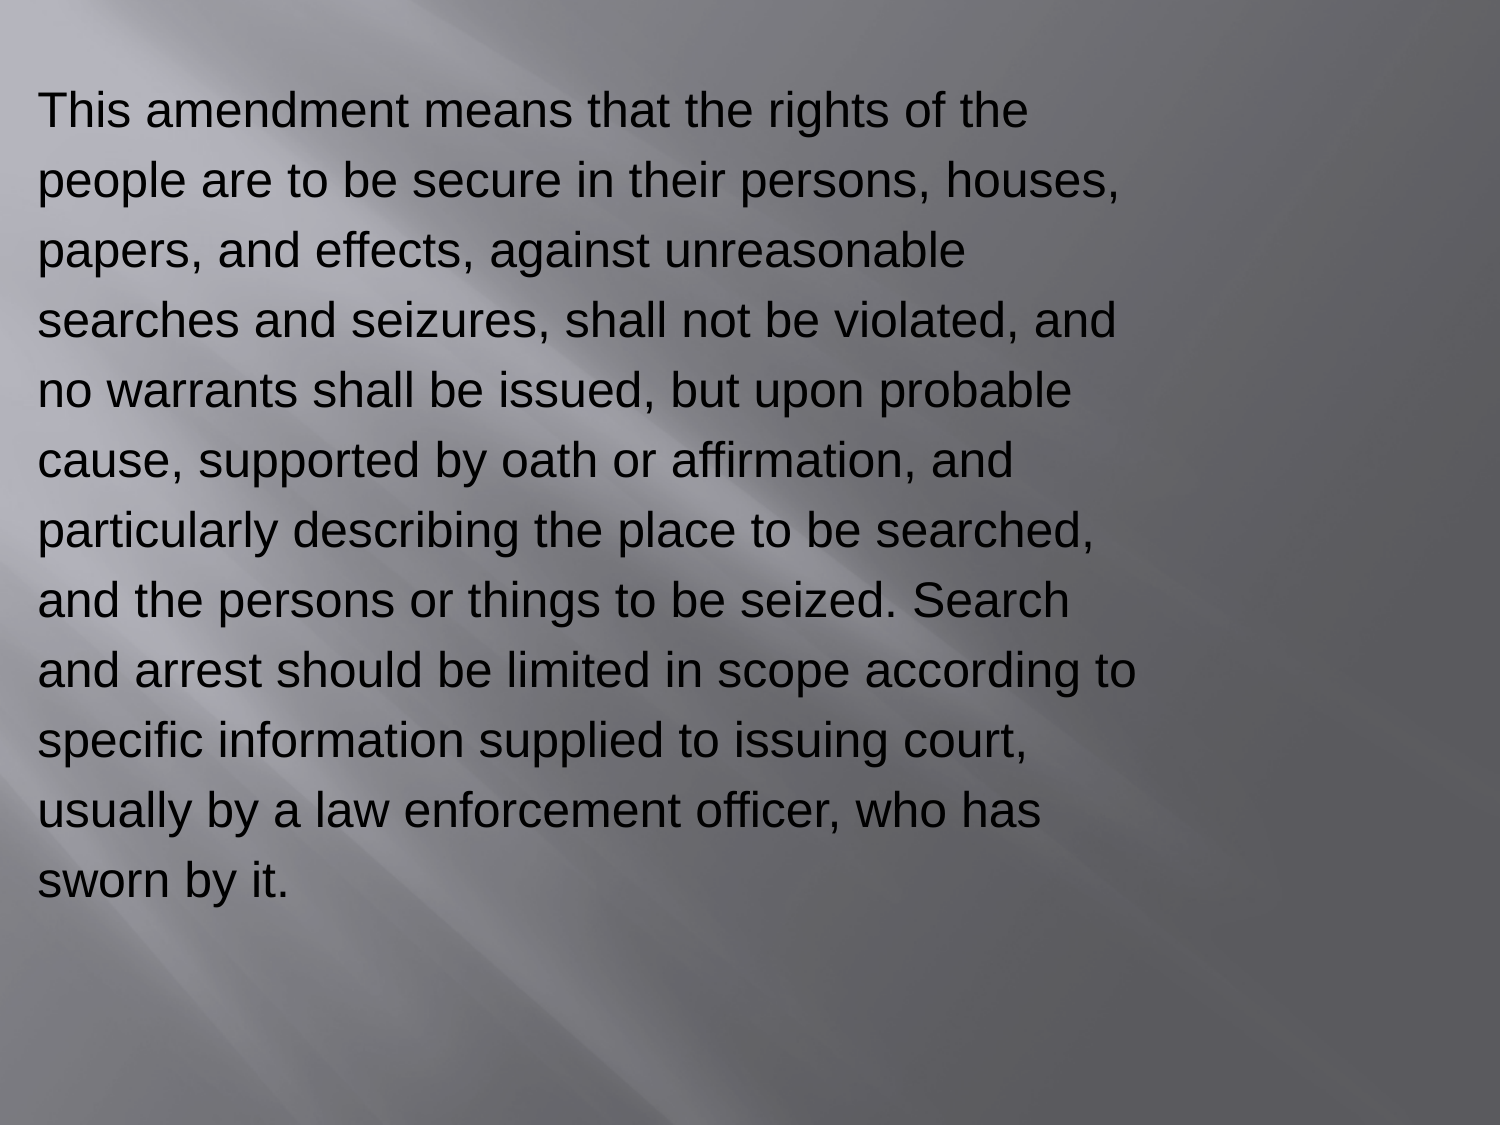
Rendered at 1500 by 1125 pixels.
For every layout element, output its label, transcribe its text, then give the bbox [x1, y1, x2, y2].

list This amendment means that the rights of the people are to be secure in their persons, houses, papers, and effects, against unreasonable searches and seizures, shall not be violated, and no warrants shall be issued, but upon probable cause, supported by oath or affirmation, and particularly describing the place to be searched, and the persons or things to be seized. Search and arrest should be limited in scope according to specific information supplied to issuing court, usually by a law enforcement officer, who has sworn by it. [0, 0, 1500, 1125]
